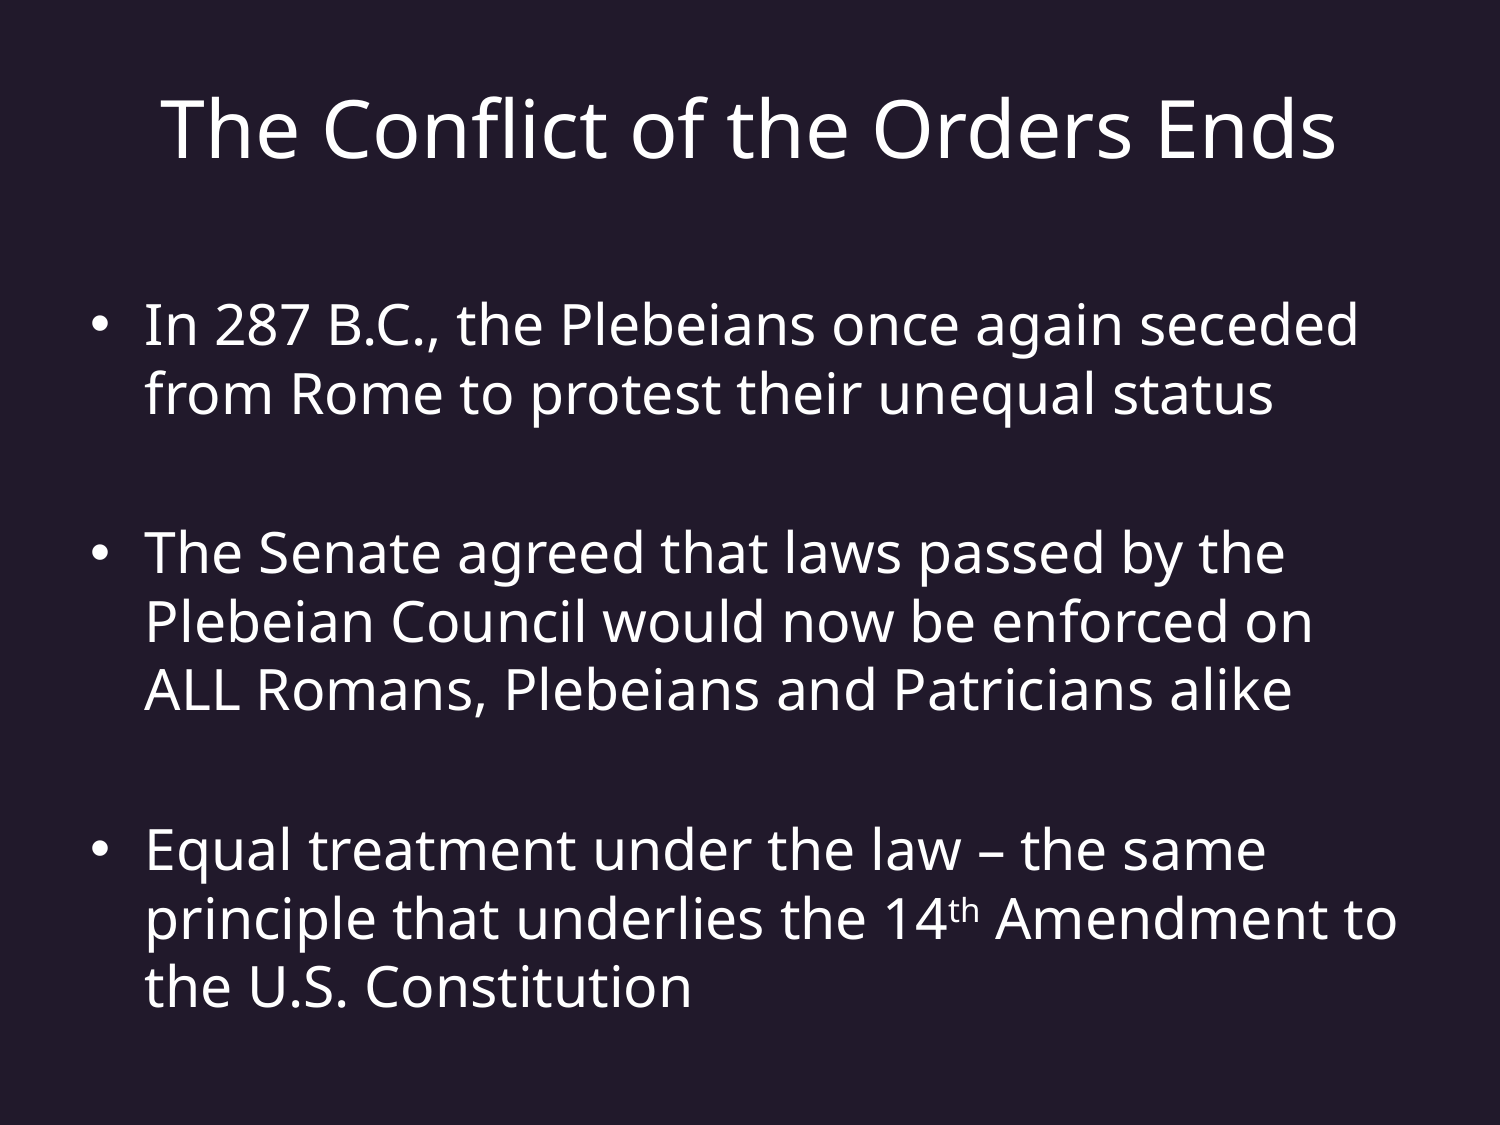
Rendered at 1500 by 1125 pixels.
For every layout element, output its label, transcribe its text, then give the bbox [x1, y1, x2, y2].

list In 287 B.C., the Plebeians once again seceded from Rome to protest their unequal status The Senate agreed that laws passed by the Plebeian Council would now be enforced on ALL Romans, Plebeians and Patricians alike Equal treatment under the law – the same principle that underlies the 14th Amendment to the U.S. Constitution [75, 281, 1425, 1031]
title The Conflict of the Orders Ends [75, 32, 1425, 221]
